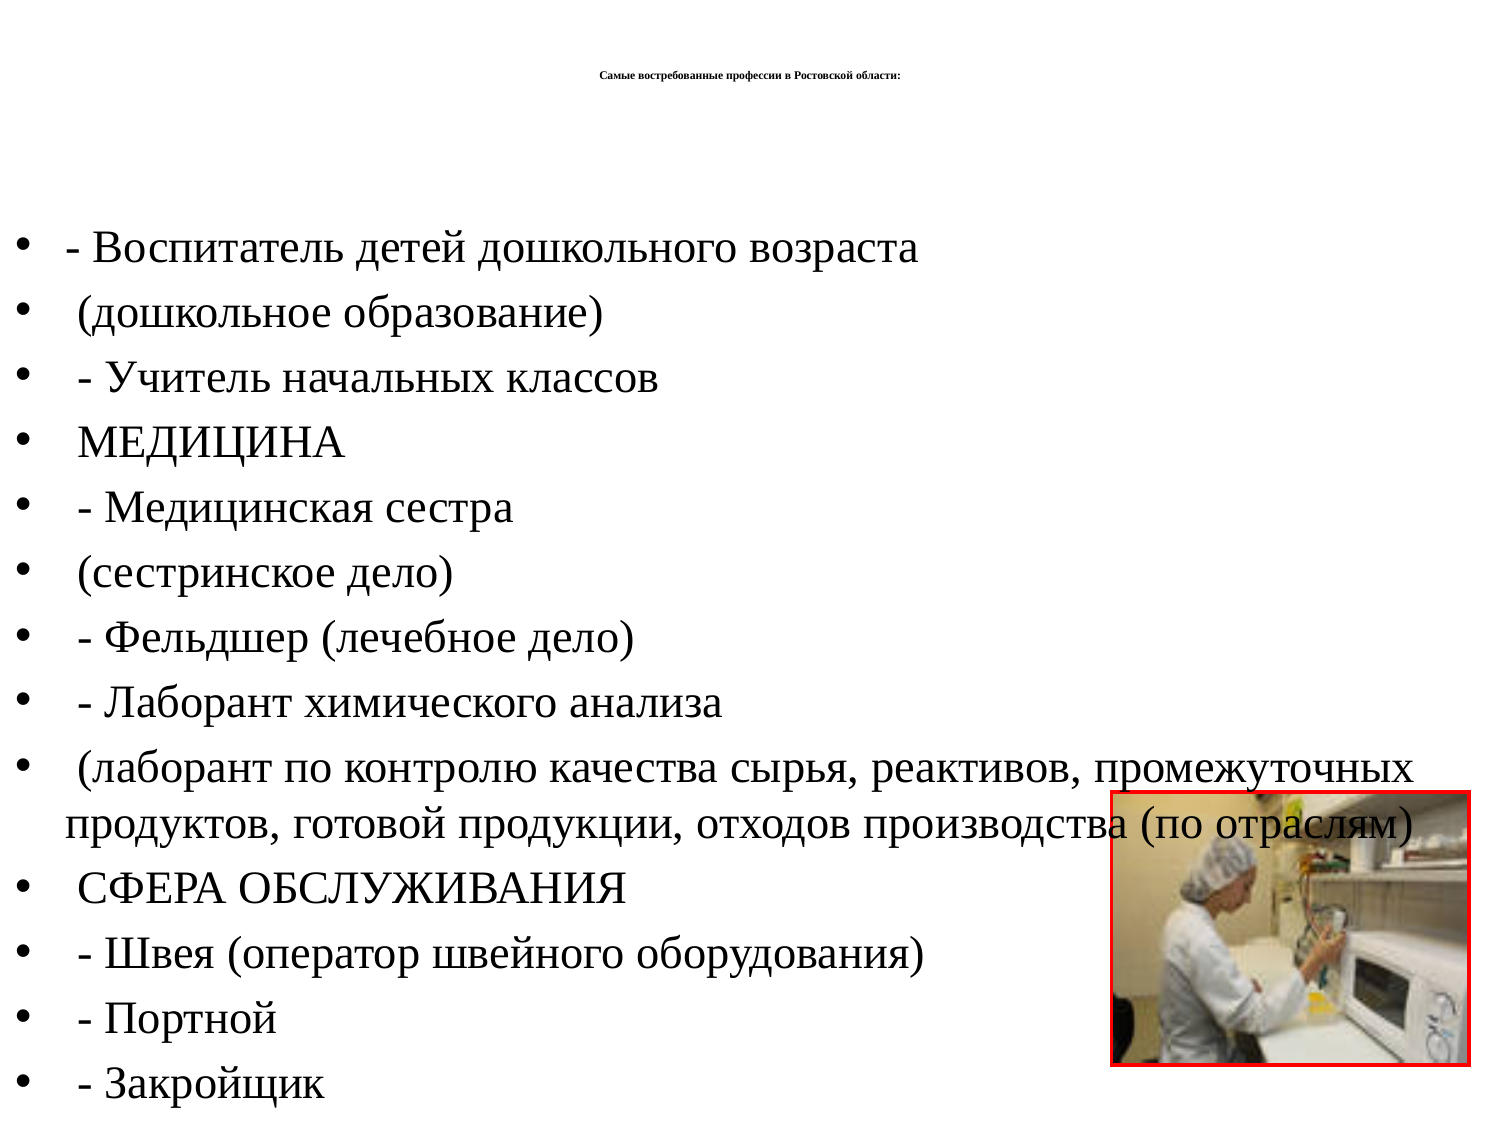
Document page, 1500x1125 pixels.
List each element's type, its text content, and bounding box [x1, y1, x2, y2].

picture [1113, 793, 1468, 1064]
title Самые востребованные профессии в Ростовской области: [0, 0, 1500, 149]
list - Воспитатель детей дошкольного возраста (дошкольное образование) - Учитель начальных классов МЕДИЦИНА - Медицинская сестра (сестринское дело) - Фельдшер (лечебное дело) - Лаборант химического анализа (лаборант по контролю качества сырья, реактивов, промежуточных продуктов, готовой продукции, отходов производства (по отраслям) СФЕРА ОБСЛУЖИВАНИЯ - Швея (оператор швейного оборудования) - Портной - Закройщик [0, 208, 1500, 1125]
